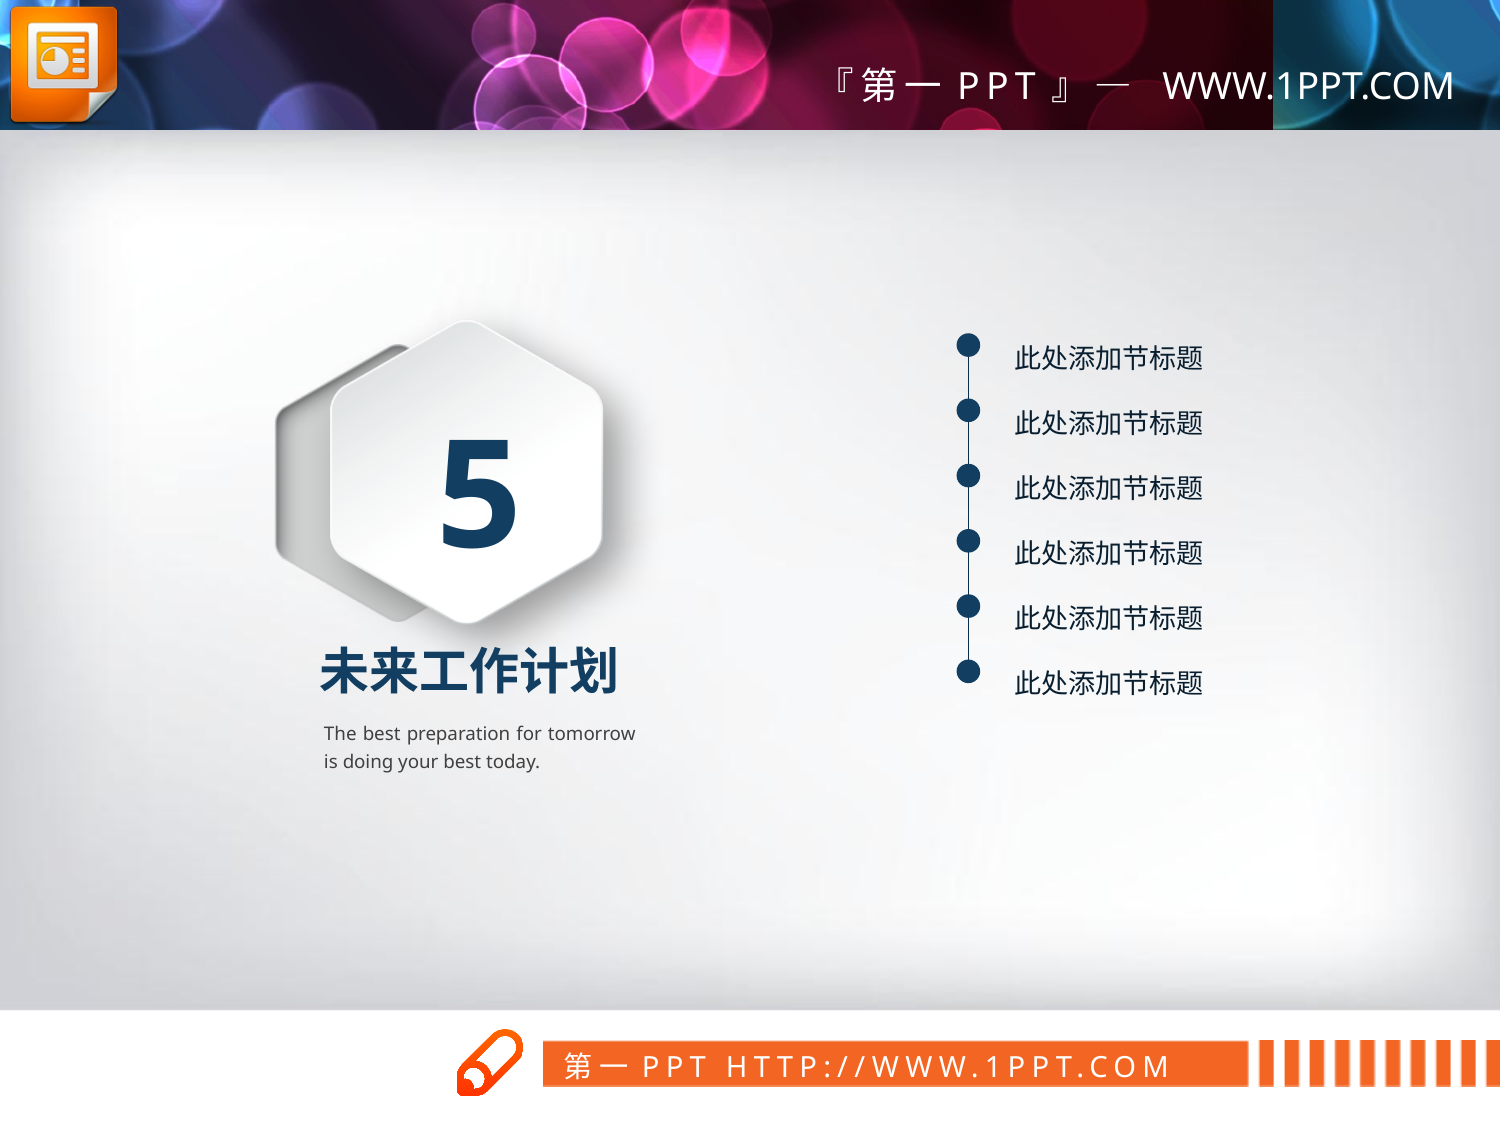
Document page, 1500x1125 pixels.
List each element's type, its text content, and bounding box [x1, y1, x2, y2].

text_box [956, 594, 981, 619]
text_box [956, 463, 981, 488]
text_box 此处添加节标题 此处添加节标题 此处添加节标题 此处添加节标题 此处添加节标题 此处添加节标题 [1002, 303, 1282, 705]
picture [0, 0, 1500, 1012]
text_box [956, 659, 981, 684]
text_box The best preparation for tomorrow is doing your best today. [312, 712, 647, 775]
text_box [956, 398, 981, 423]
picture [543, 1040, 1500, 1087]
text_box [956, 332, 981, 358]
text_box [956, 528, 981, 553]
text_box 未来工作计划 [277, 628, 662, 711]
